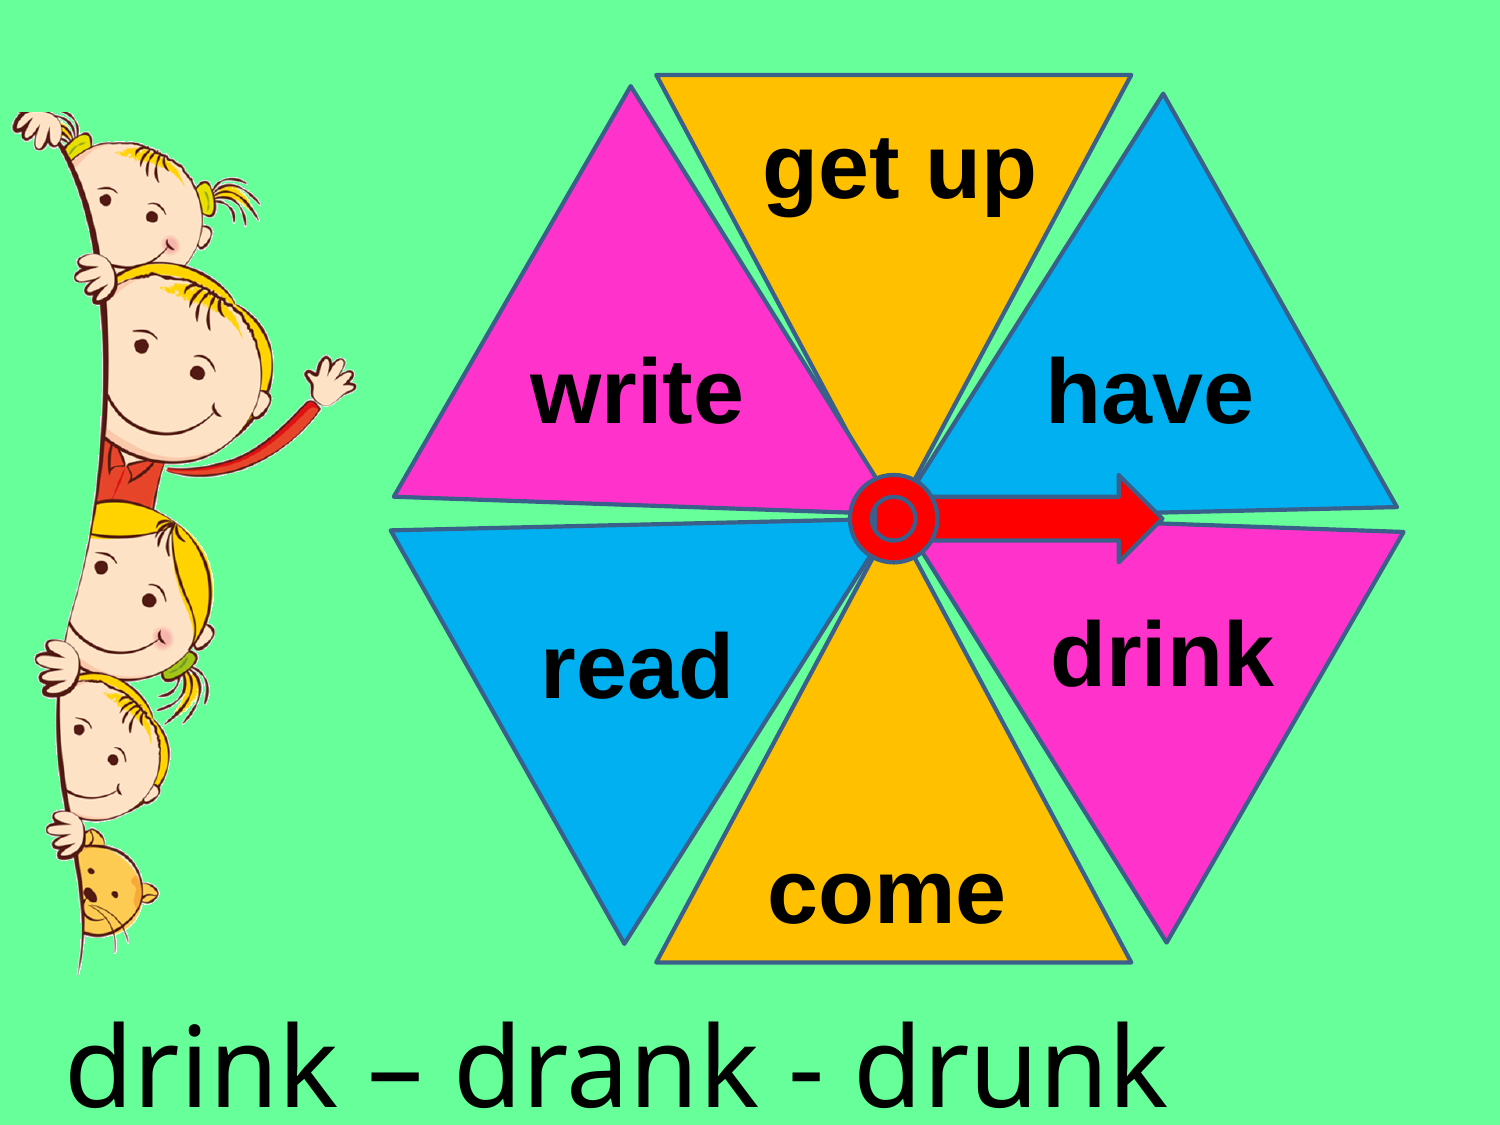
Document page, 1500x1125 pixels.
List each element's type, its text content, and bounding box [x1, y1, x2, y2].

picture [0, 112, 363, 976]
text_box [449, 74, 1345, 963]
text_box drink – drank - drunk [50, 987, 1363, 1125]
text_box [624, 474, 1163, 563]
